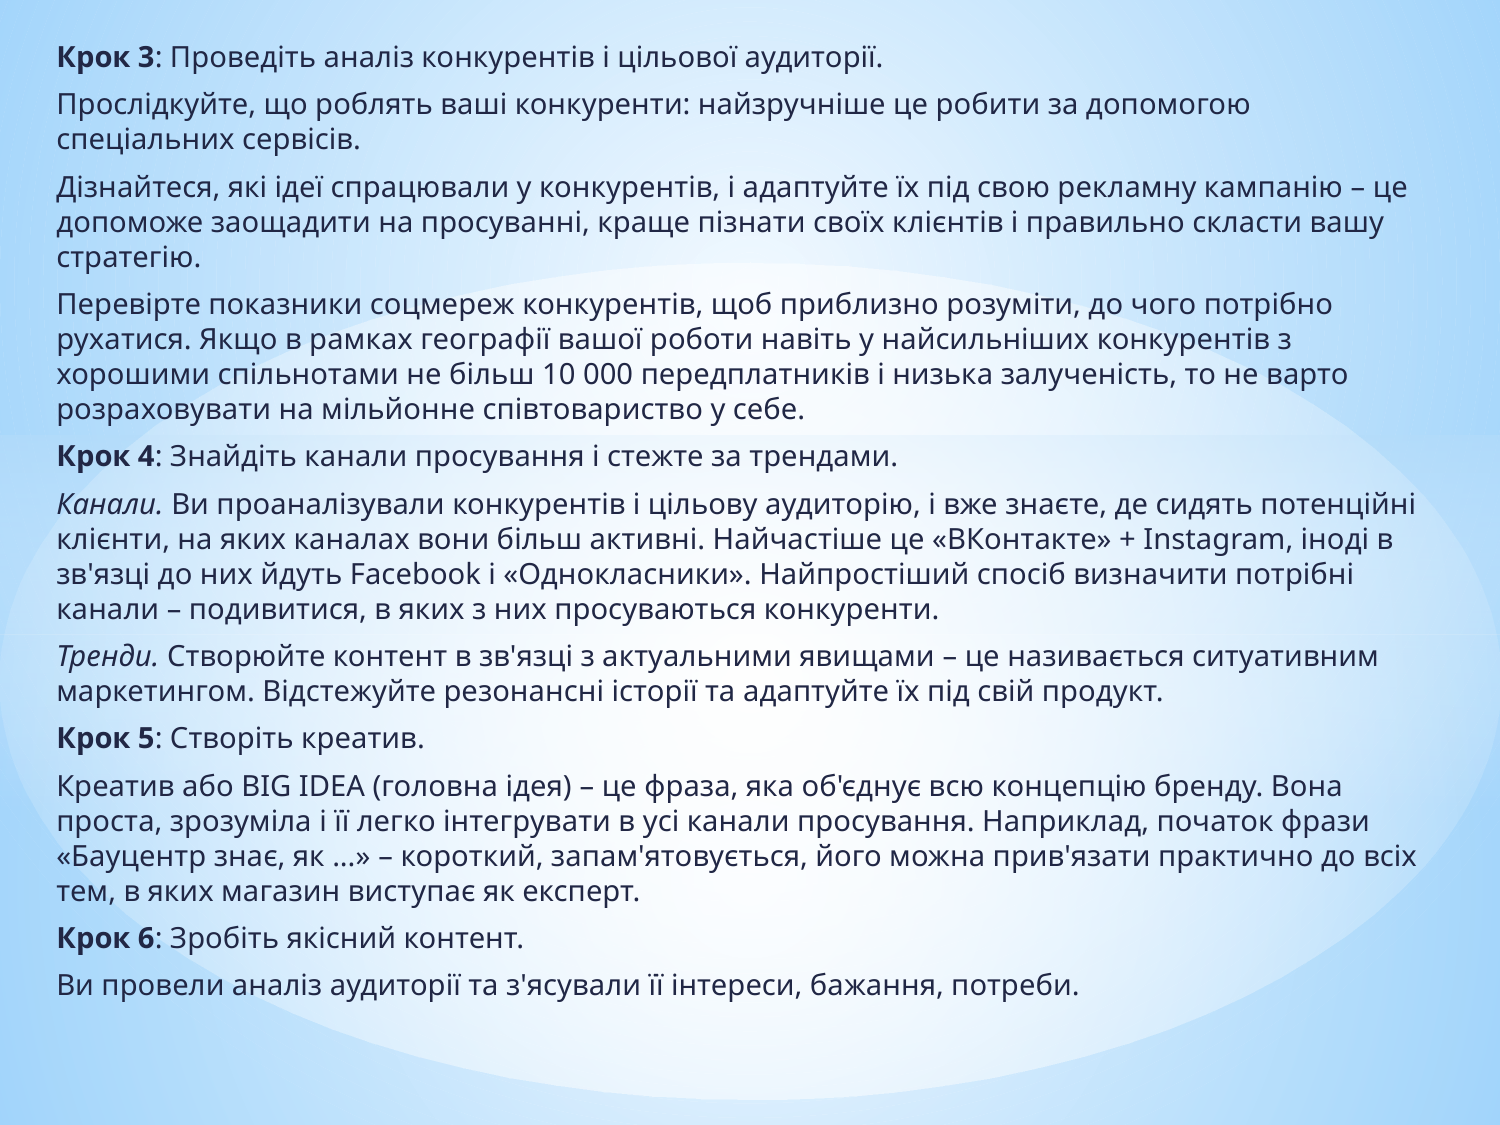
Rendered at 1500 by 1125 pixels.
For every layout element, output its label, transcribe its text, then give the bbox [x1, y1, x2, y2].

subtitle Крок 3: Проведіть аналіз конкурентів і цільової аудиторії. Прослідкуйте, що роблять ваші конкуренти: найзручніше це робити за допомогою спеціальних сервісів. Дізнайтеся, які ідеї спрацювали у конкурентів, і адаптуйте їх під свою рекламну кампанію – це допоможе заощадити на просуванні, краще пізнати своїх клієнтів і правильно скласти вашу стратегію. Перевірте показники соцмереж конкурентів, щоб приблизно розуміти, до чого потрібно рухатися. Якщо в рамках географії вашої роботи навіть у найсильніших конкурентів з хорошими спільнотами не більш 10 000 передплатників і низька залученість, то не варто розраховувати на мільйонне співтовариство у себе. Крок 4: Знайдіть канали просування і стежте за трендами. Канали. Ви проаналізували конкурентів і цільову аудиторію, і вже знаєте, де сидять потенційні клієнти, на яких каналах вони більш активні. Найчастіше це «ВКонтакте» + Instagram, іноді в зв'язці до них йдуть Facebook і «Однокласники». Найпростіший спосіб визначити потрібні канали – подивитися, в яких з них просуваються конкуренти. Тренди. Створюйте контент в зв'язці з актуальними явищами – це називається ситуативним маркетингом. Відстежуйте резонансні історії та адаптуйте їх під свій продукт. Крок 5: Створіть креатив. Креатив або BIG IDEA (головна ідея) – це фраза, яка об'єднує всю концепцію бренду. Вона проста, зрозуміла і її легко інтегрувати в усі канали просування. Наприклад, початок фрази «Бауцентр знає, як ...» – короткий, запам'ятовується, його можна прив'язати практично до всіх тем, в яких магазин виступає як експерт. Крок 6: Зробіть якісний контент. Ви провели аналіз аудиторії та з'ясували її інтереси, бажання, потреби. [41, 30, 1447, 1083]
